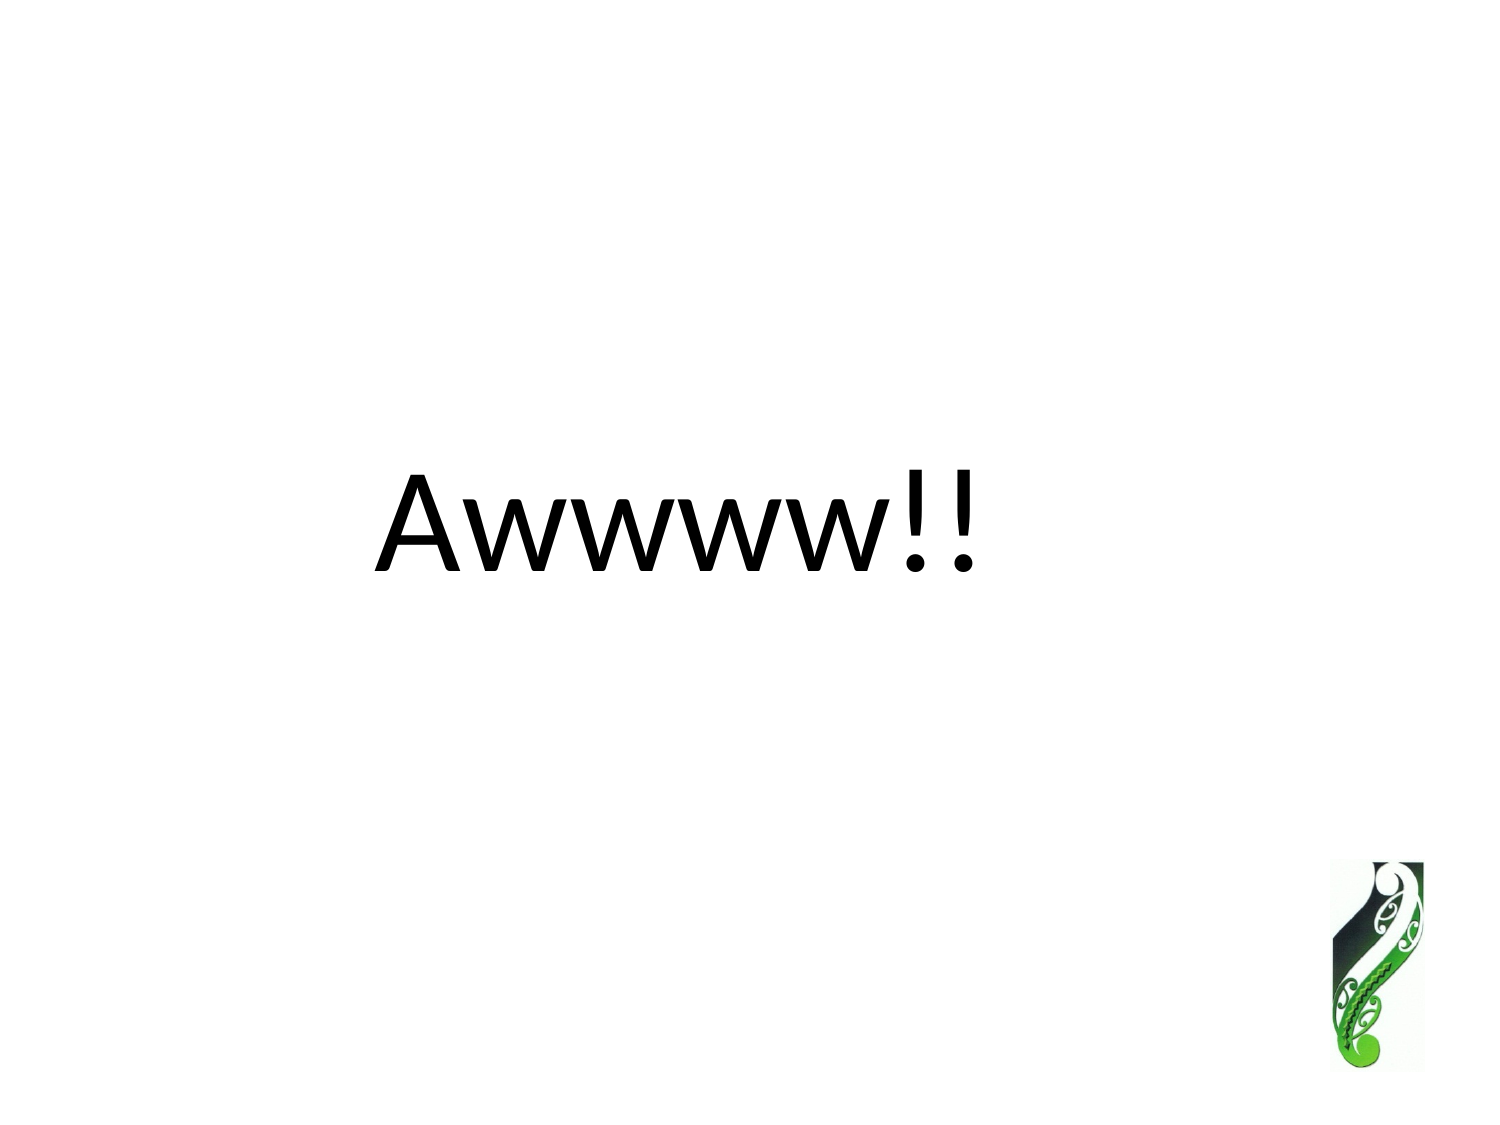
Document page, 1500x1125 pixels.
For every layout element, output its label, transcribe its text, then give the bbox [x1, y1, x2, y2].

picture [1330, 859, 1426, 1073]
text_box Awwww!! [360, 414, 1092, 610]
